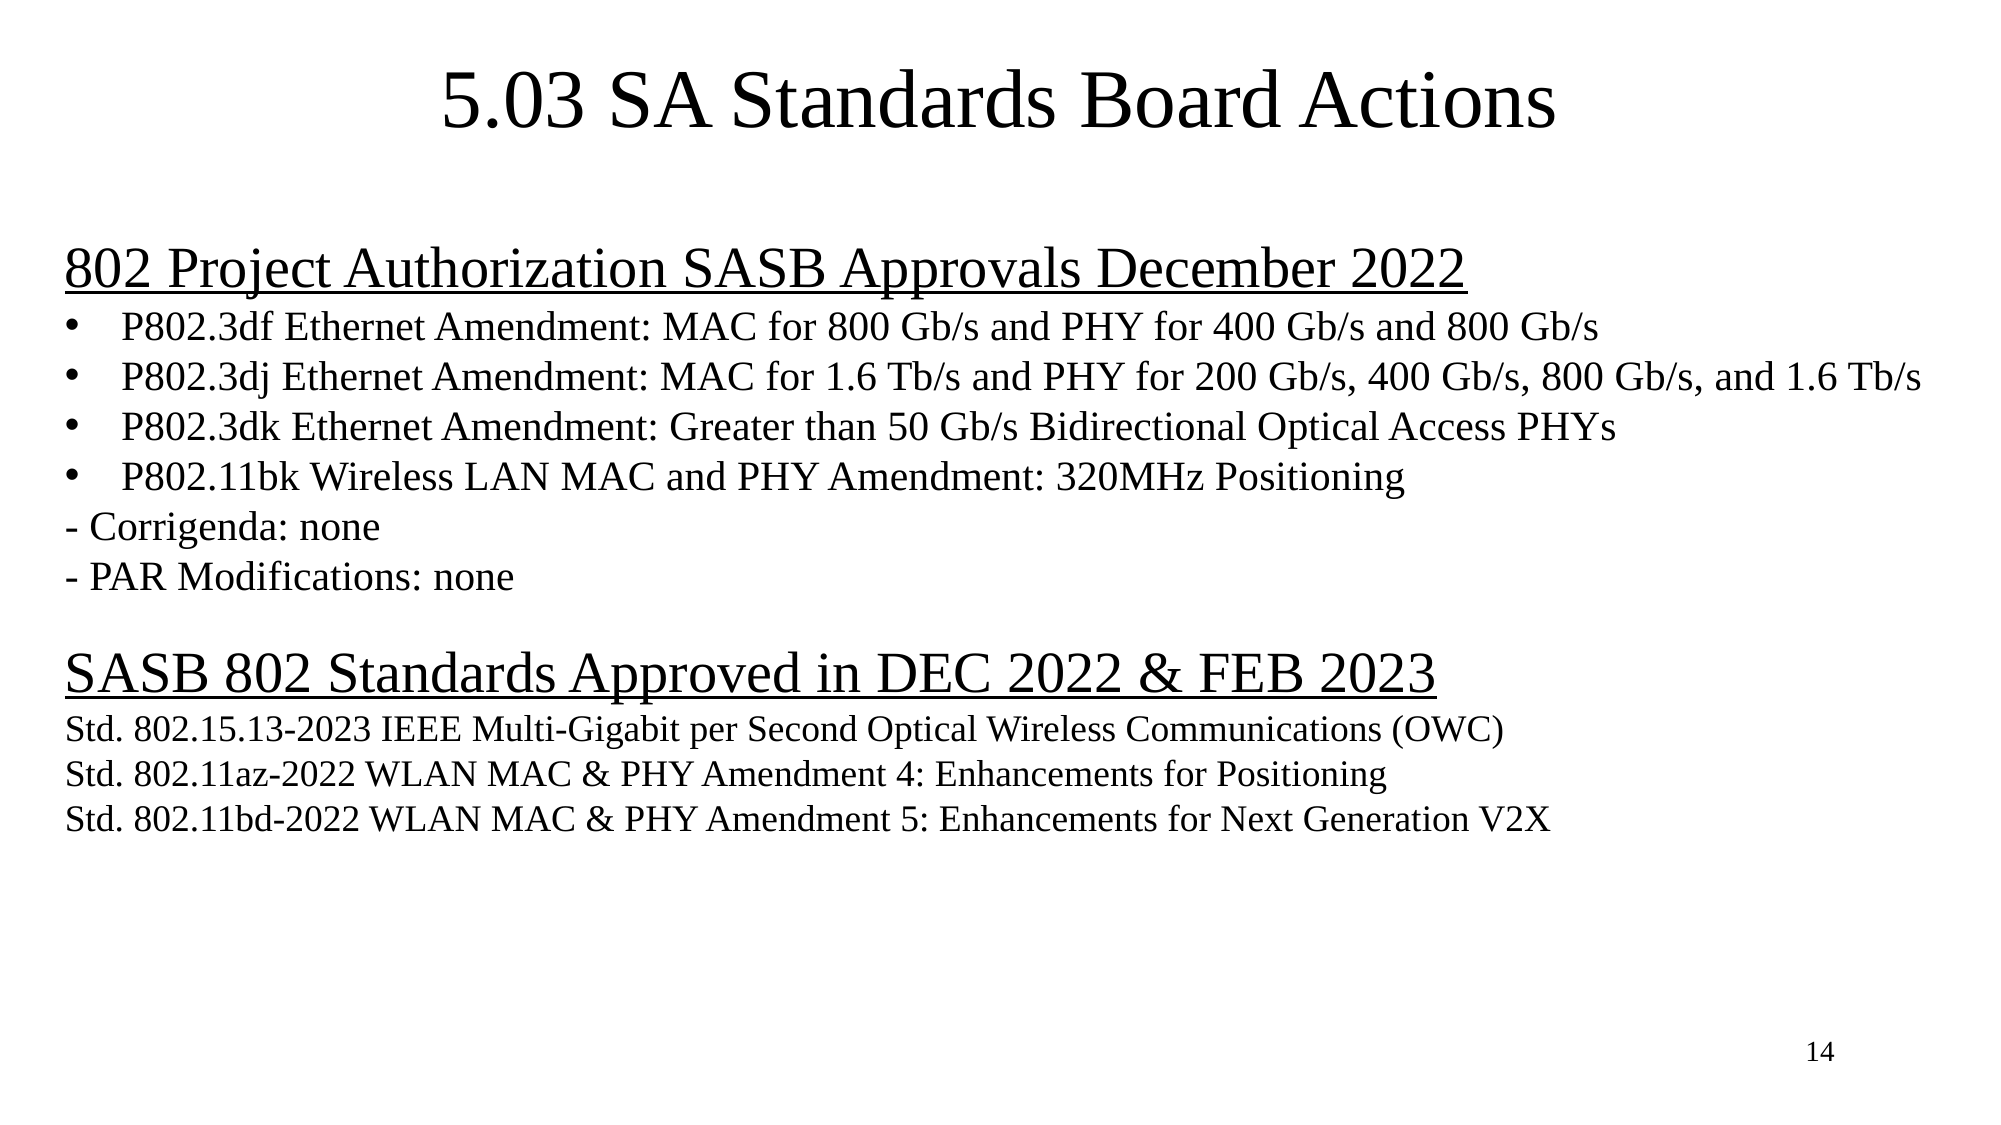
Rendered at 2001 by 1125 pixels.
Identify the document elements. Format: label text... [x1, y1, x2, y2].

title 5.03 SA Standards Board Actions [249, 0, 1751, 188]
slide_number 14 [1433, 1024, 1851, 1101]
text_box 802 Project Authorization SASB Approvals December 2022 P802.3df Ethernet Amendment: MAC for 800 Gb/s and PHY for 400 Gb/s and 800 Gb/s P802.3dj Ethernet Amendment: MAC for 1.6 Tb/s and PHY for 200 Gb/s, 400 Gb/s, 800 Gb/s, and 1.6 Tb/s P802.3dk Ethernet Amendment: Greater than 50 Gb/s Bidirectional Optical Access PHYs P802.11bk Wireless LAN MAC and PHY Amendment: 320MHz Positioning - Corrigenda: none - PAR Modifications: none SASB 802 Standards Approved in DEC 2022 & FEB 2023 Std. 802.15.13-2023 IEEE Multi-Gigabit per Second Optical Wireless Communications (OWC) Std. 802.11az-2022 WLAN MAC & PHY Amendment 4: Enhancements for Positioning Std. 802.11bd-2022 WLAN MAC & PHY Amendment 5: Enhancements for Next Generation V2X [49, 221, 2000, 942]
